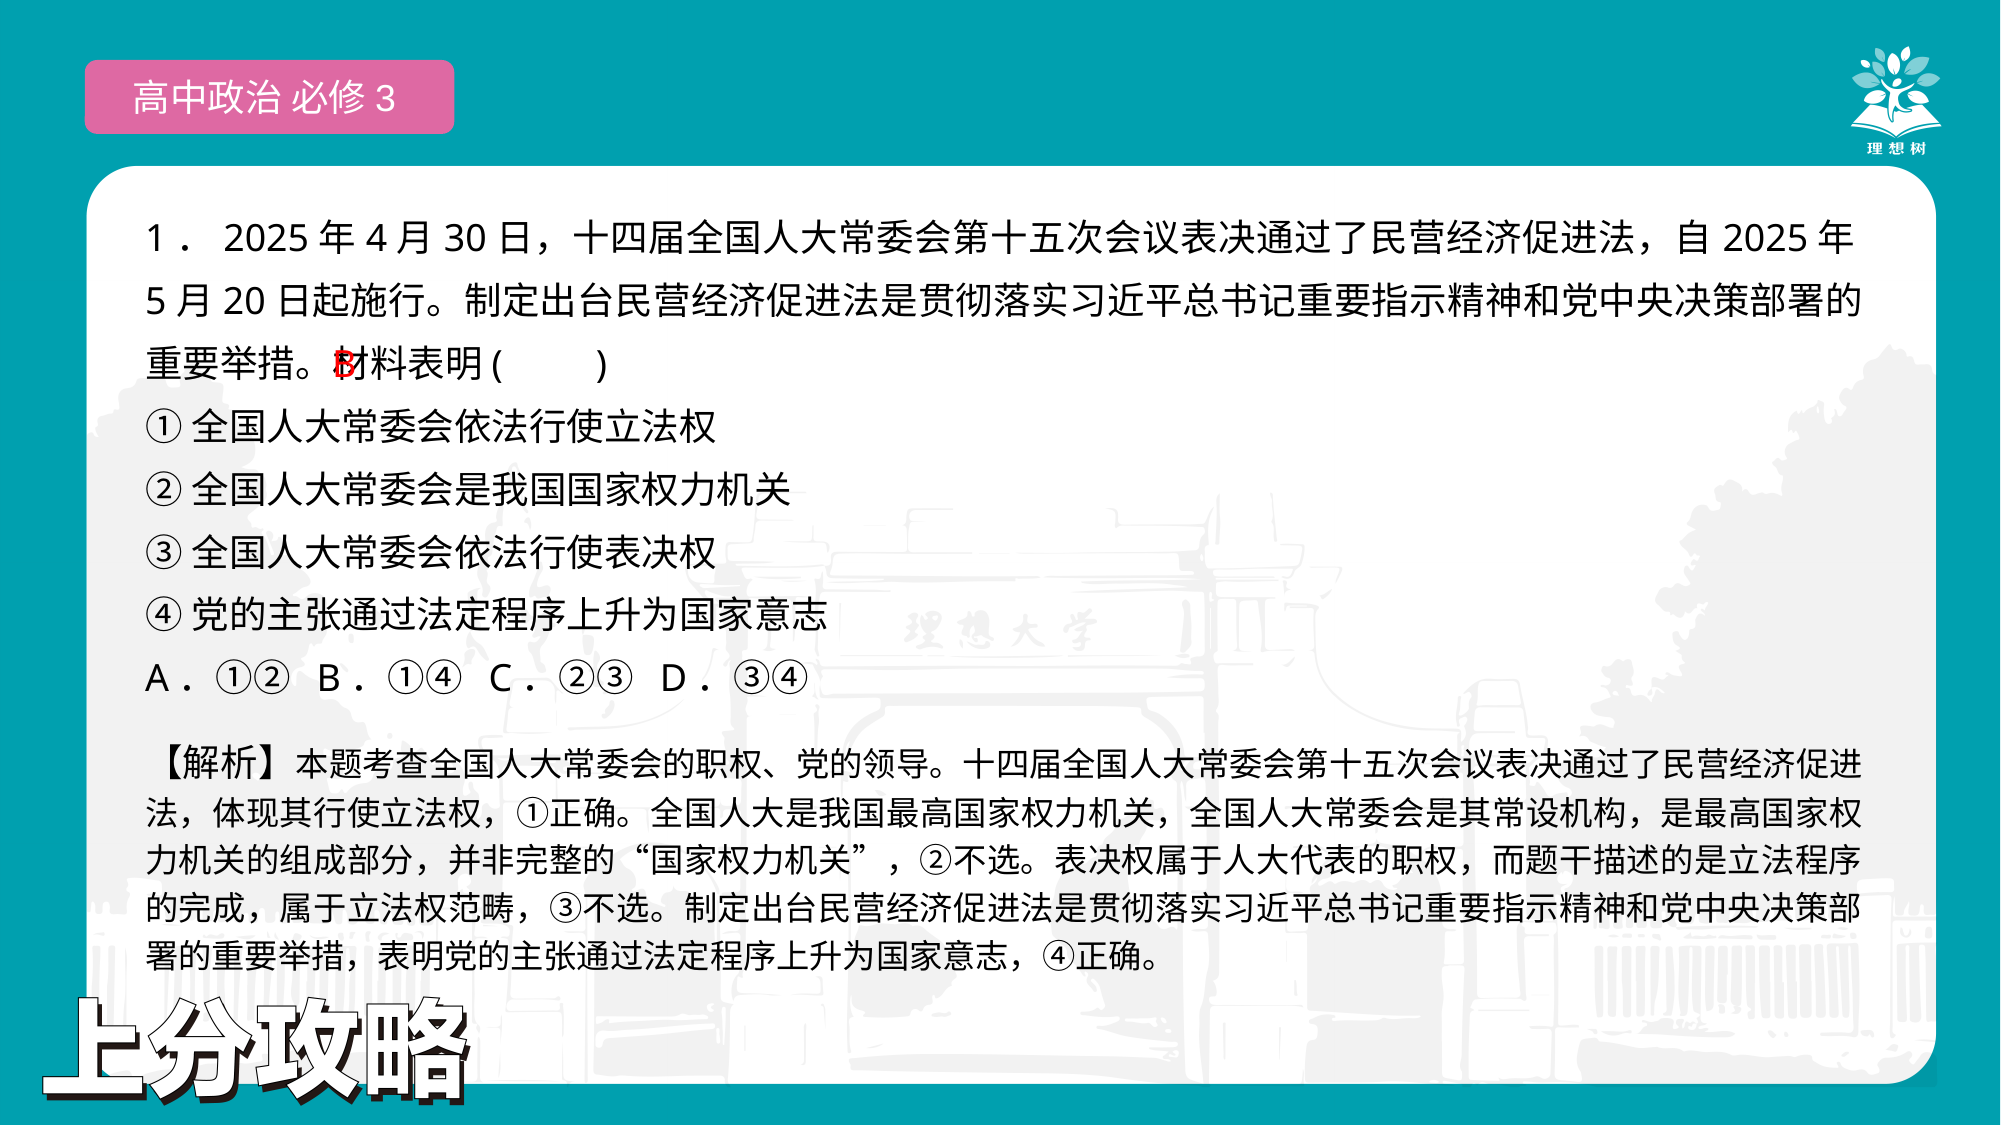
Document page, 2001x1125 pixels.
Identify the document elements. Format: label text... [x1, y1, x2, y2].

text_box 1．2025年4月30日，十四届全国人大常委会第十五次会议表决通过了民营经济促进法，自2025年5月20日起施行。制定出台民营经济促进法是贯彻落实习近平总书记重要指示精神和党中央决策部署的重要举措。材料表明( ) ①全国人大常委会依法行使立法权 ②全国人大常委会是我国国家权力机关 ③全国人大常委会依法行使表决权 ④党的主张通过法定程序上升为国家意志 A．①② B．①④ C．②③ D．③④ [130, 188, 1880, 707]
text_box B [307, 310, 425, 393]
picture [0, 0, 2001, 1125]
text_box 【解析】本题考查全国人大常委会的职权、党的领导。十四届全国人大常委会第十五次会议表决通过了民营经济促进法，体现其行使立法权，①正确。全国人大是我国最高国家权力机关，全国人大常委会是其常设机构，是最高国家权力机关的组成部分，并非完整的“国家权力机关”，②不选。表决权属于人大代表的职权，而题干描述的是立法程序的完成，属于立法权范畴，③不选。制定出台民营经济促进法是贯彻落实习近平总书记重要指示精神和党中央决策部署的重要举措，表明党的主张通过法定程序上升为国家意志，④正确。 [130, 722, 1880, 983]
text_box 高中政治 必修3 [83, 58, 456, 135]
